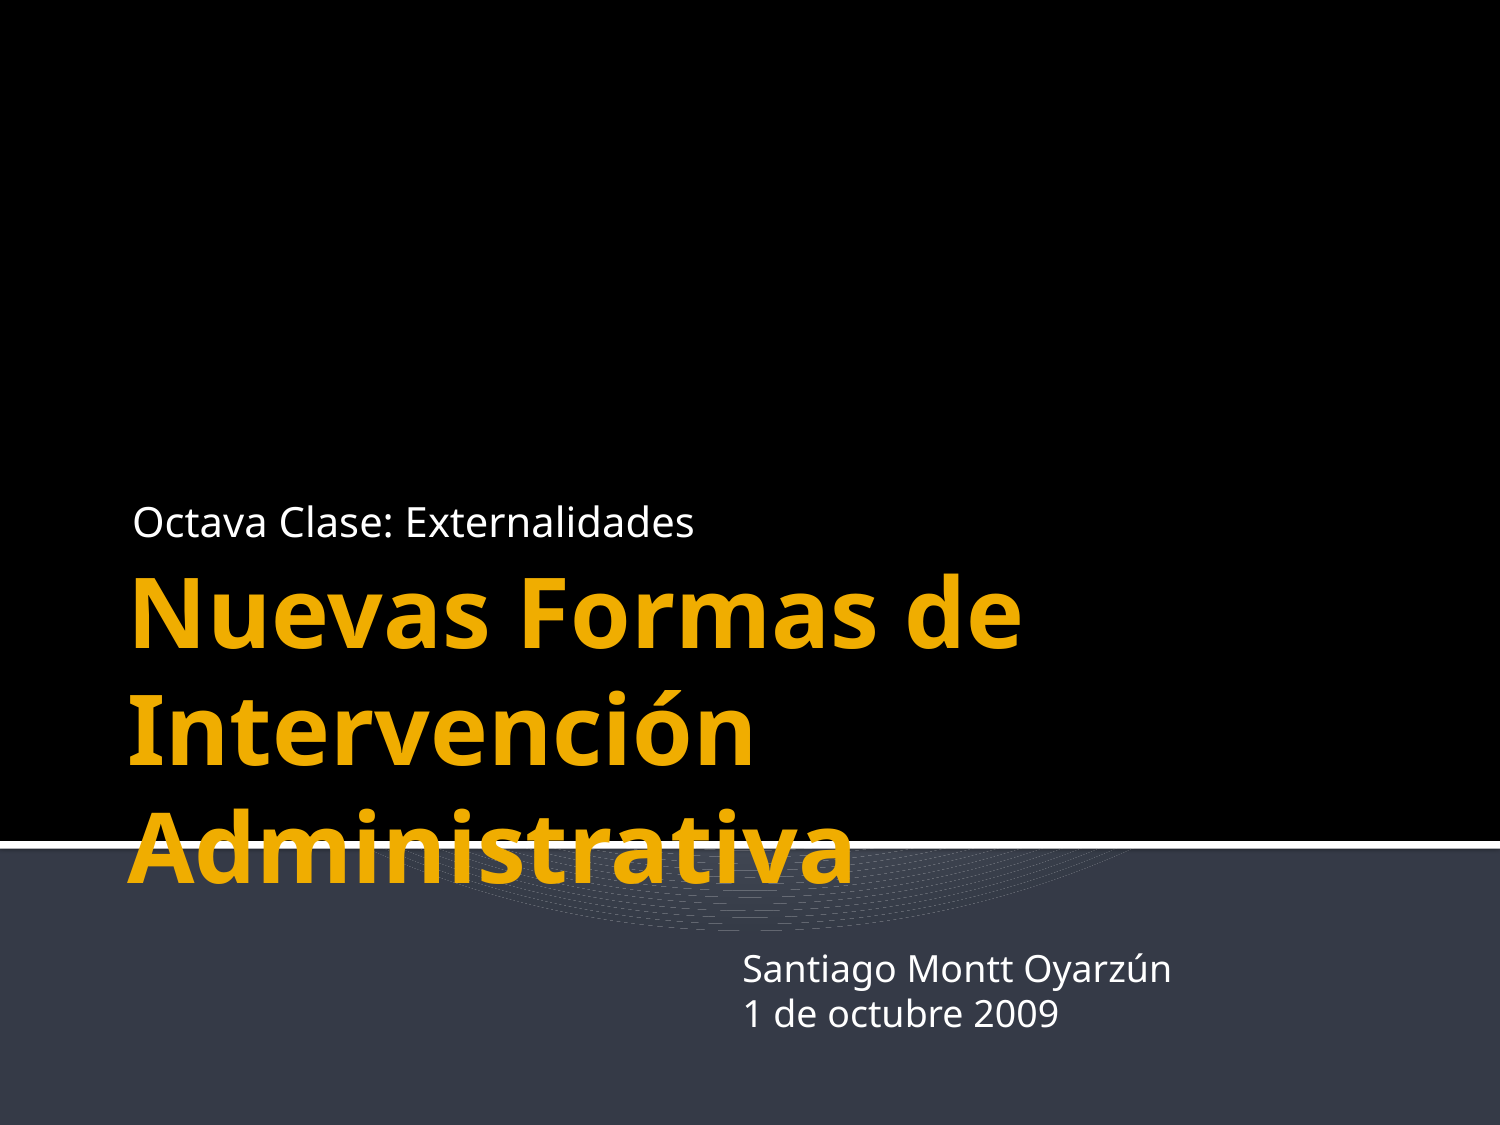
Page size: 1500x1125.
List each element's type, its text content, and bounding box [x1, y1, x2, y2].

text_box Santiago Montt Oyarzún 1 de octubre 2009 [727, 937, 1188, 1043]
subtitle Octava Clase: Externalidades [112, 299, 1438, 546]
title Nuevas Formas de Intervención Administrativa [112, 550, 1438, 825]
